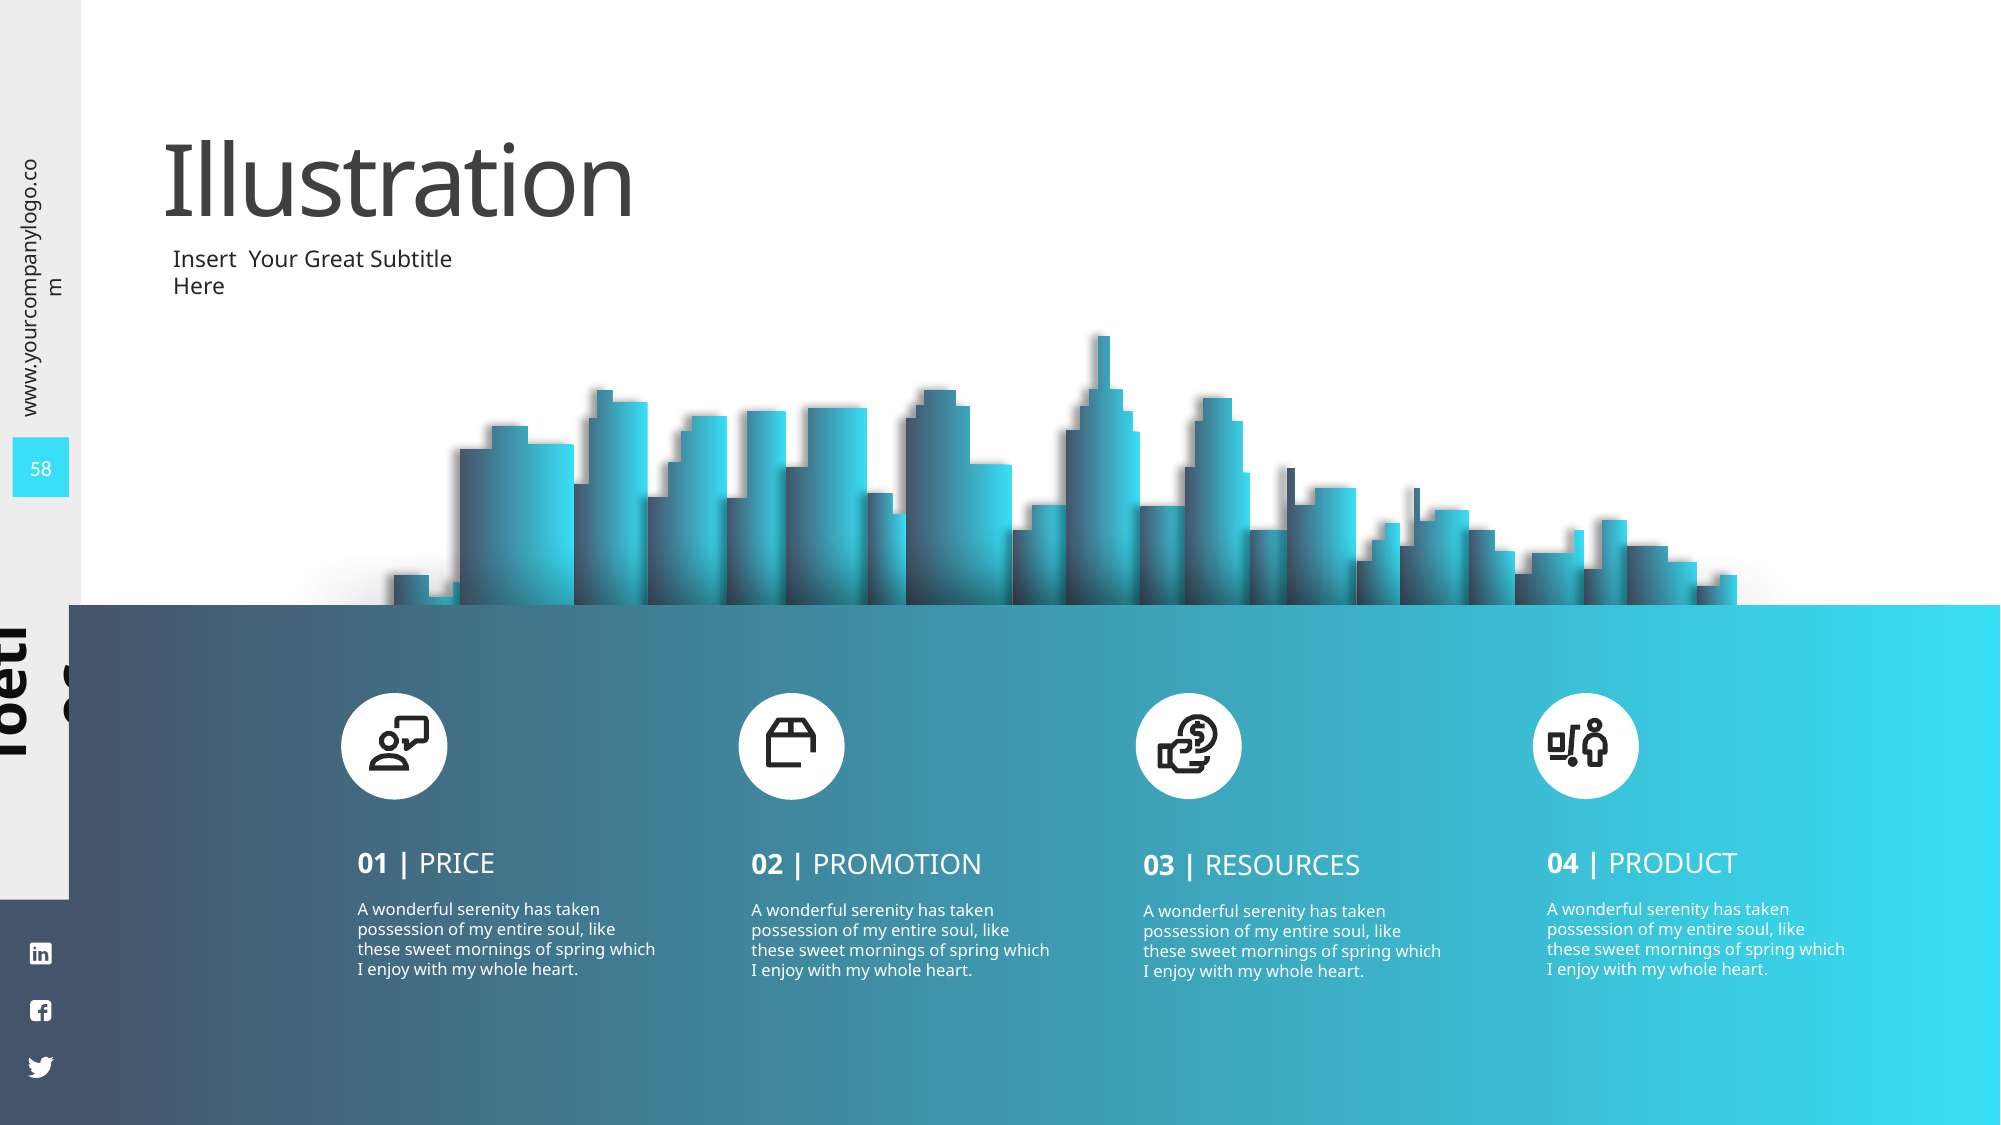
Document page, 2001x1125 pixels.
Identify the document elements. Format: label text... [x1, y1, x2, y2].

text_box 02 | PROMOTION A wonderful serenity has taken possession of my entire soul, like these sweet mornings of spring which I enjoy with my whole heart. [736, 839, 1067, 988]
text_box [341, 693, 448, 800]
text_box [394, 335, 1737, 633]
text_box [1532, 693, 1639, 800]
text_box [738, 693, 845, 800]
text_box 01 | PRICE A wonderful serenity has taken possession of my entire soul, like these sweet mornings of spring which I enjoy with my whole heart. [342, 837, 673, 986]
text_box [766, 717, 816, 768]
text_box 03 | RESOURCES A wonderful serenity has taken possession of my entire soul, like these sweet mornings of spring which I enjoy with my whole heart. [1128, 839, 1459, 988]
text_box Illustration [147, 116, 677, 236]
slide_number 58 [12, 437, 69, 498]
text_box [1135, 693, 1242, 800]
text_box [68, 605, 2000, 1125]
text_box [1547, 717, 1608, 767]
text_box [369, 715, 429, 771]
text_box 04 | PRODUCT A wonderful serenity has taken possession of my entire soul, like these sweet mornings of spring which I enjoy with my whole heart. [1532, 838, 1862, 987]
text_box Insert Your Great Subtitle Here [158, 237, 512, 307]
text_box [1157, 714, 1218, 774]
